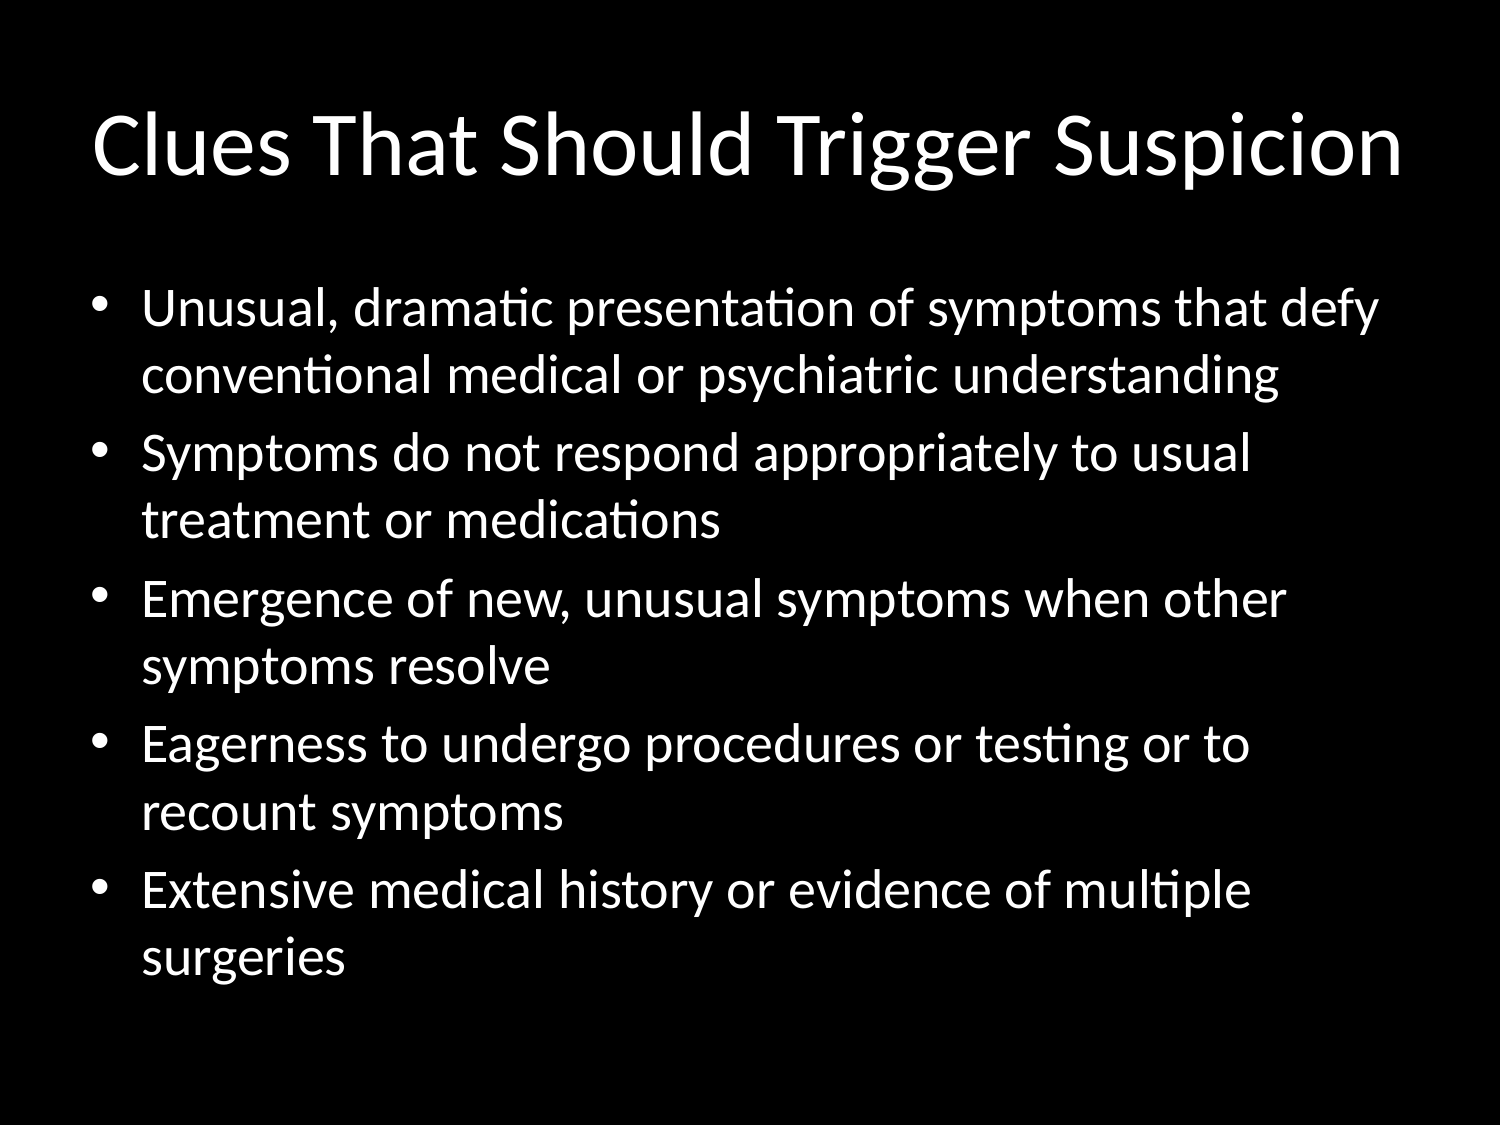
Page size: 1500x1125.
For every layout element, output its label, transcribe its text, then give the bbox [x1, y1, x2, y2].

title Clues That Should Trigger Suspicion [75, 45, 1425, 233]
list Unusual, dramatic presentation of symptoms that defy conventional medical or psychiatric understanding Symptoms do not respond appropriately to usual treatment or medications Emergence of new, unusual symptoms when other symptoms resolve Eagerness to undergo procedures or testing or to recount symptoms Extensive medical history or evidence of multiple surgeries [75, 262, 1425, 1005]
